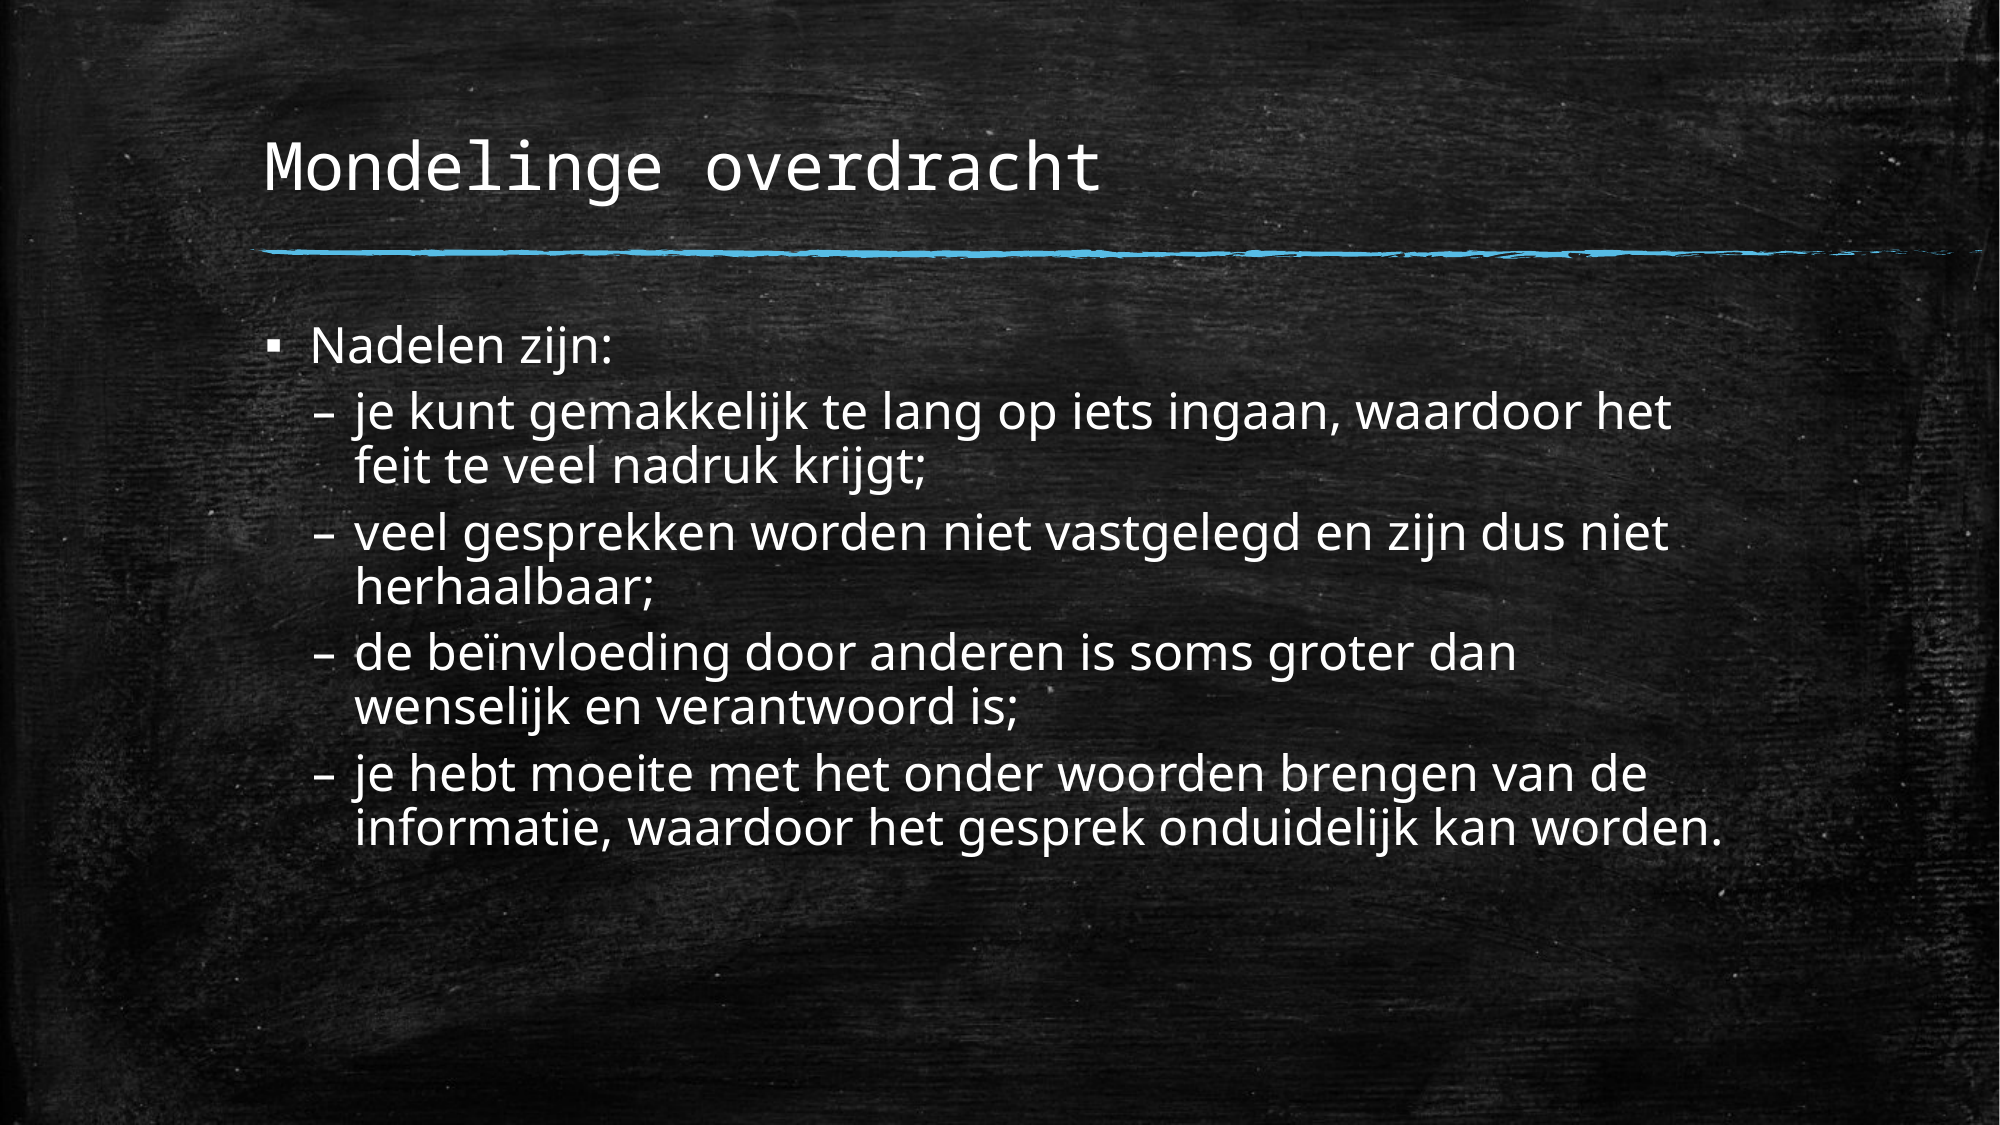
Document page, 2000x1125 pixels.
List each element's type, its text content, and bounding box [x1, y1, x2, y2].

list Nadelen zijn: je kunt gemakkelijk te lang op iets ingaan, waardoor het feit te veel nadruk krijgt; veel gesprekken worden niet vastgelegd en zijn dus niet herhaalbaar; de beïnvloeding door anderen is soms groter dan wenselijk en verantwoord is; je hebt moeite met het onder woorden brengen van de informatie, waardoor het gesprek onduidelijk kan worden. [249, 312, 1750, 1013]
title Mondelinge overdracht [249, 45, 1750, 213]
